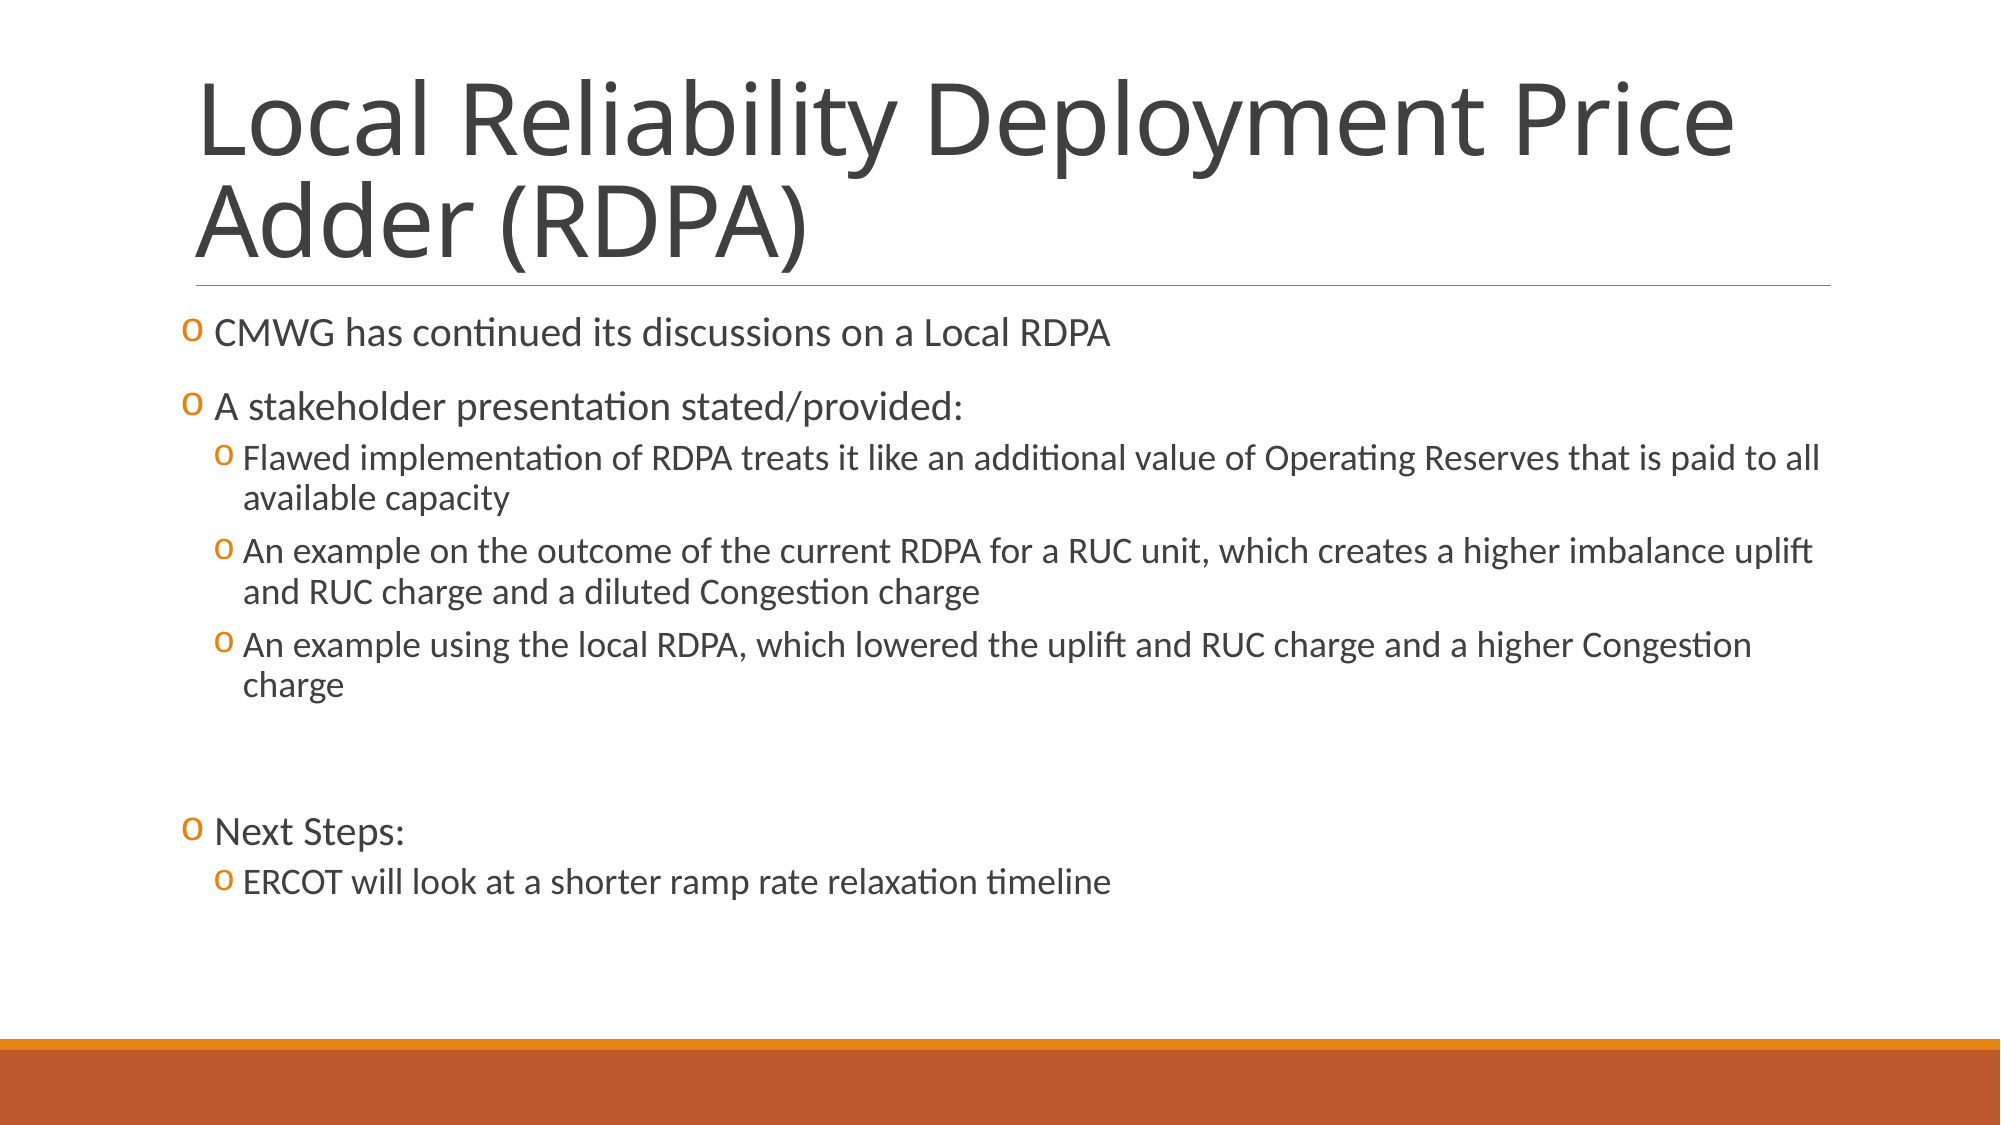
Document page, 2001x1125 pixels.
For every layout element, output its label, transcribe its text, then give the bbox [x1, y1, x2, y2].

title Local Reliability Deployment Price Adder (RDPA) [180, 47, 1830, 285]
list CMWG has continued its discussions on a Local RDPA A stakeholder presentation stated/provided: Flawed implementation of RDPA treats it like an additional value of Operating Reserves that is paid to all available capacity An example on the outcome of the current RDPA for a RUC unit, which creates a higher imbalance uplift and RUC charge and a diluted Congestion charge An example using the local RDPA, which lowered the uplift and RUC charge and a higher Congestion charge Next Steps: ERCOT will look at a shorter ramp rate relaxation timeline [180, 302, 1830, 963]
